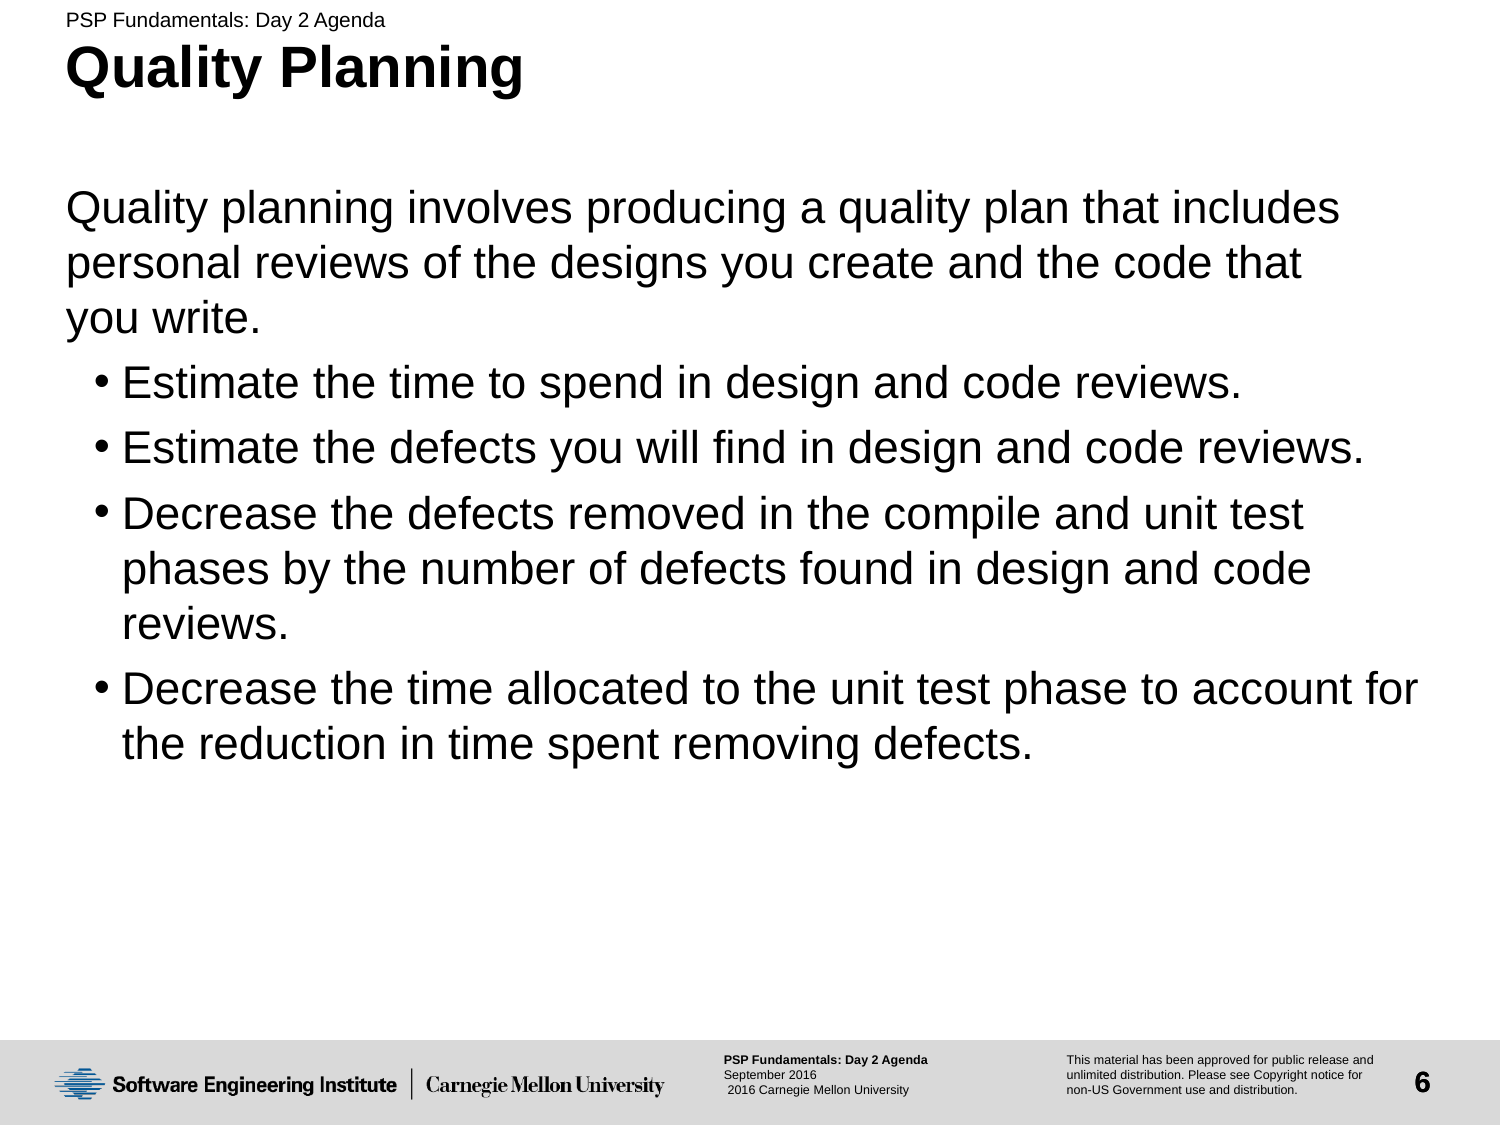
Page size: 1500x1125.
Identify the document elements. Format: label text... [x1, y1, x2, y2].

list Quality planning involves producing a quality plan that includes personal reviews of the designs you create and the code that you write. Estimate the time to spend in design and code reviews. Estimate the defects you will find in design and code reviews. Decrease the defects removed in the compile and unit test phases by the number of defects found in design and code reviews. Decrease the time allocated to the unit test phase to account for the reduction in time spent removing defects. [65, 177, 1431, 1000]
title Quality Planning [65, 37, 1430, 148]
picture [46, 1061, 673, 1104]
